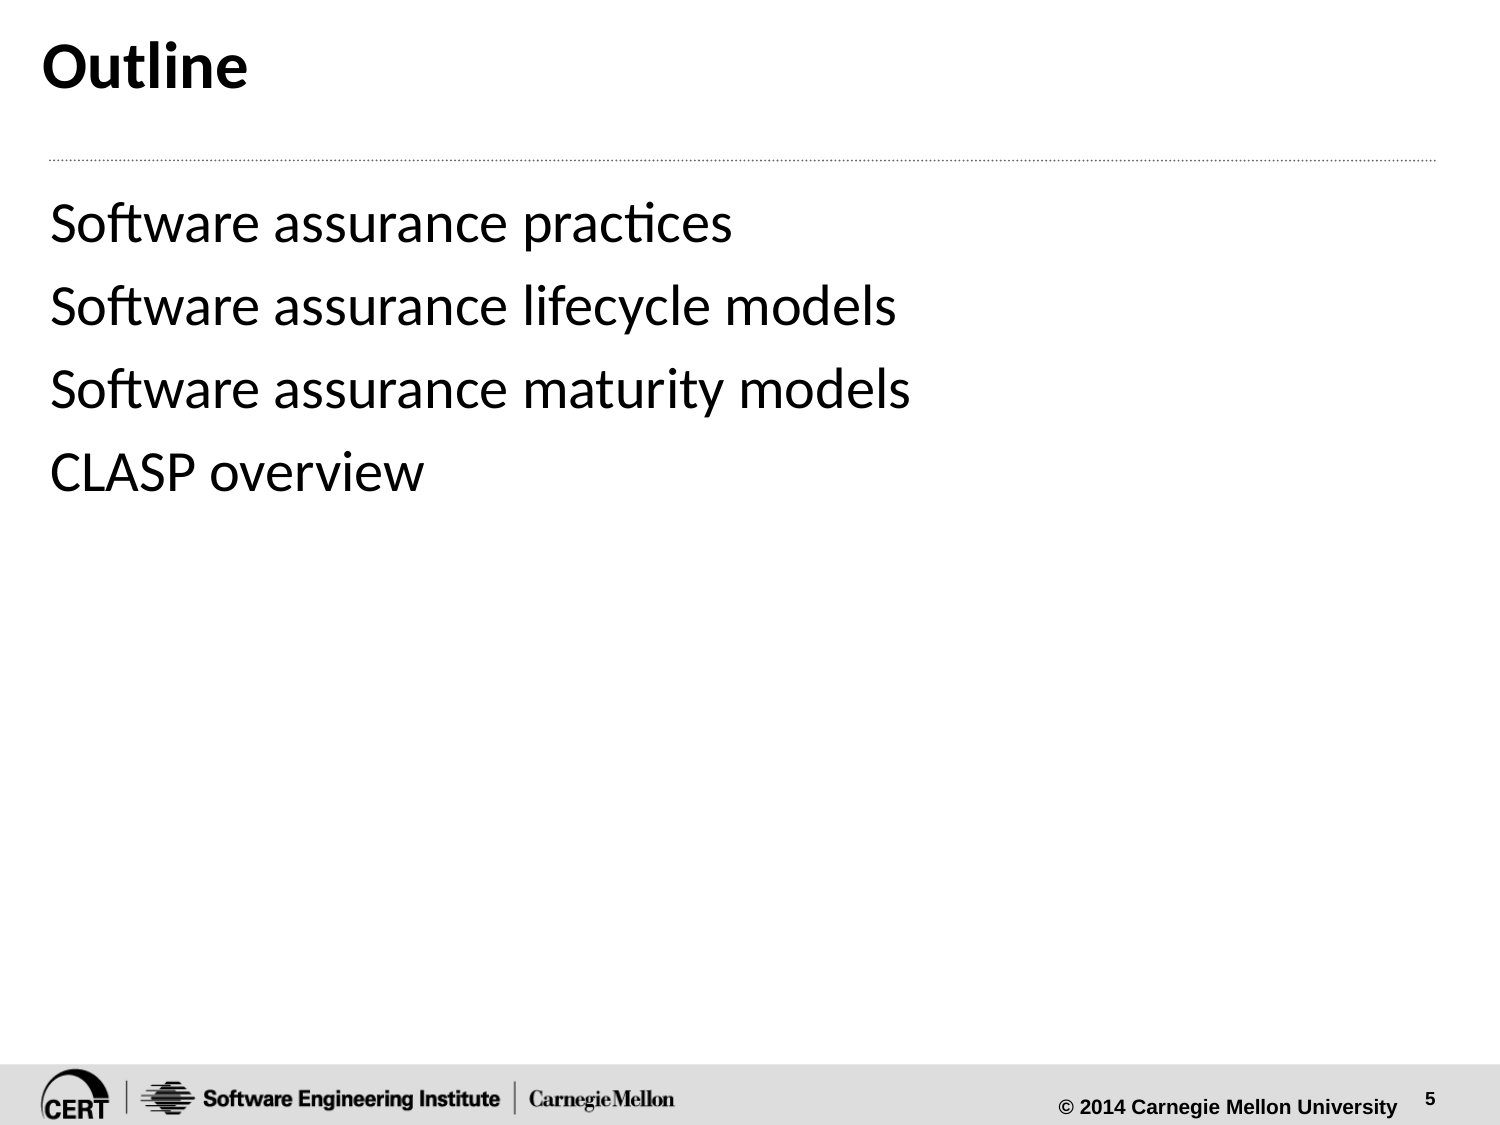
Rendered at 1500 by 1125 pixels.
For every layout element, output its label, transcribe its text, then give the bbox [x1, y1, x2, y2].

list Software assurance practices Software assurance lifecycle models Software assurance maturity models CLASP overview [49, 187, 1438, 1001]
title Outline [42, 37, 1434, 155]
picture [24, 1065, 688, 1125]
